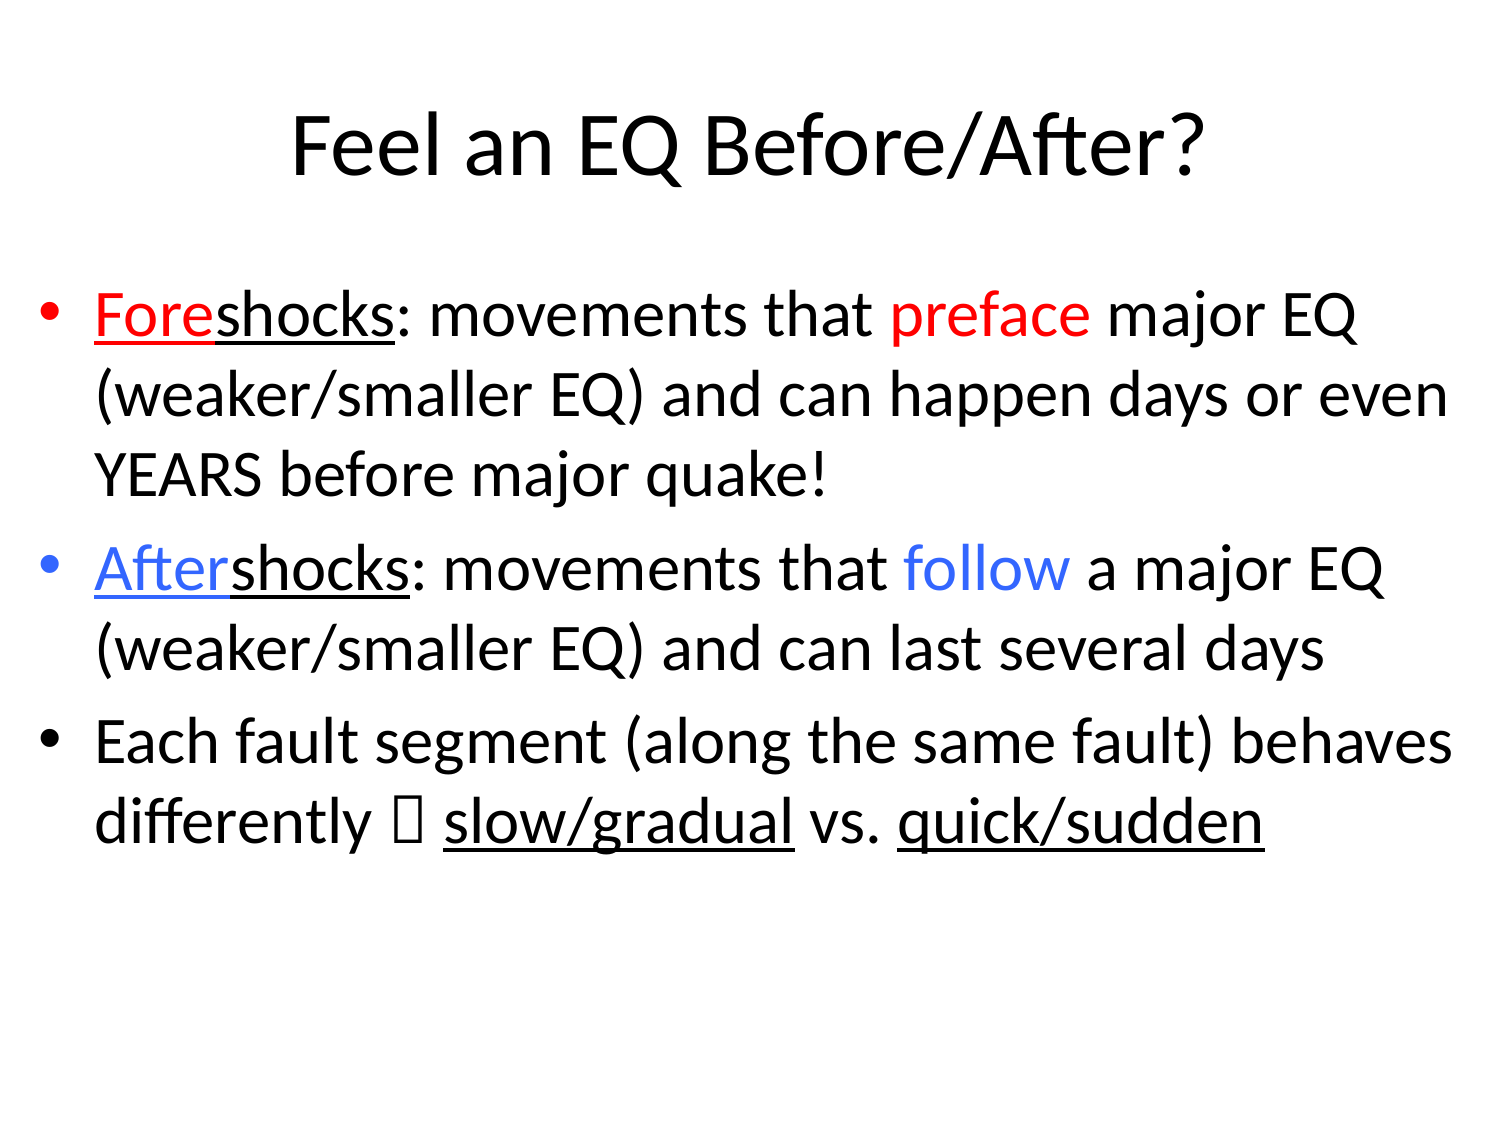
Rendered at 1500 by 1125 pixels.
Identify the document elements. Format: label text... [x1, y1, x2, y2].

list Foreshocks: movements that preface major EQ (weaker/smaller EQ) and can happen days or even YEARS before major quake! Aftershocks: movements that follow a major EQ (weaker/smaller EQ) and can last several days Each fault segment (along the same fault) behaves differently  slow/gradual vs. quick/sudden [23, 262, 1500, 1005]
title Feel an EQ Before/After? [75, 45, 1425, 233]
